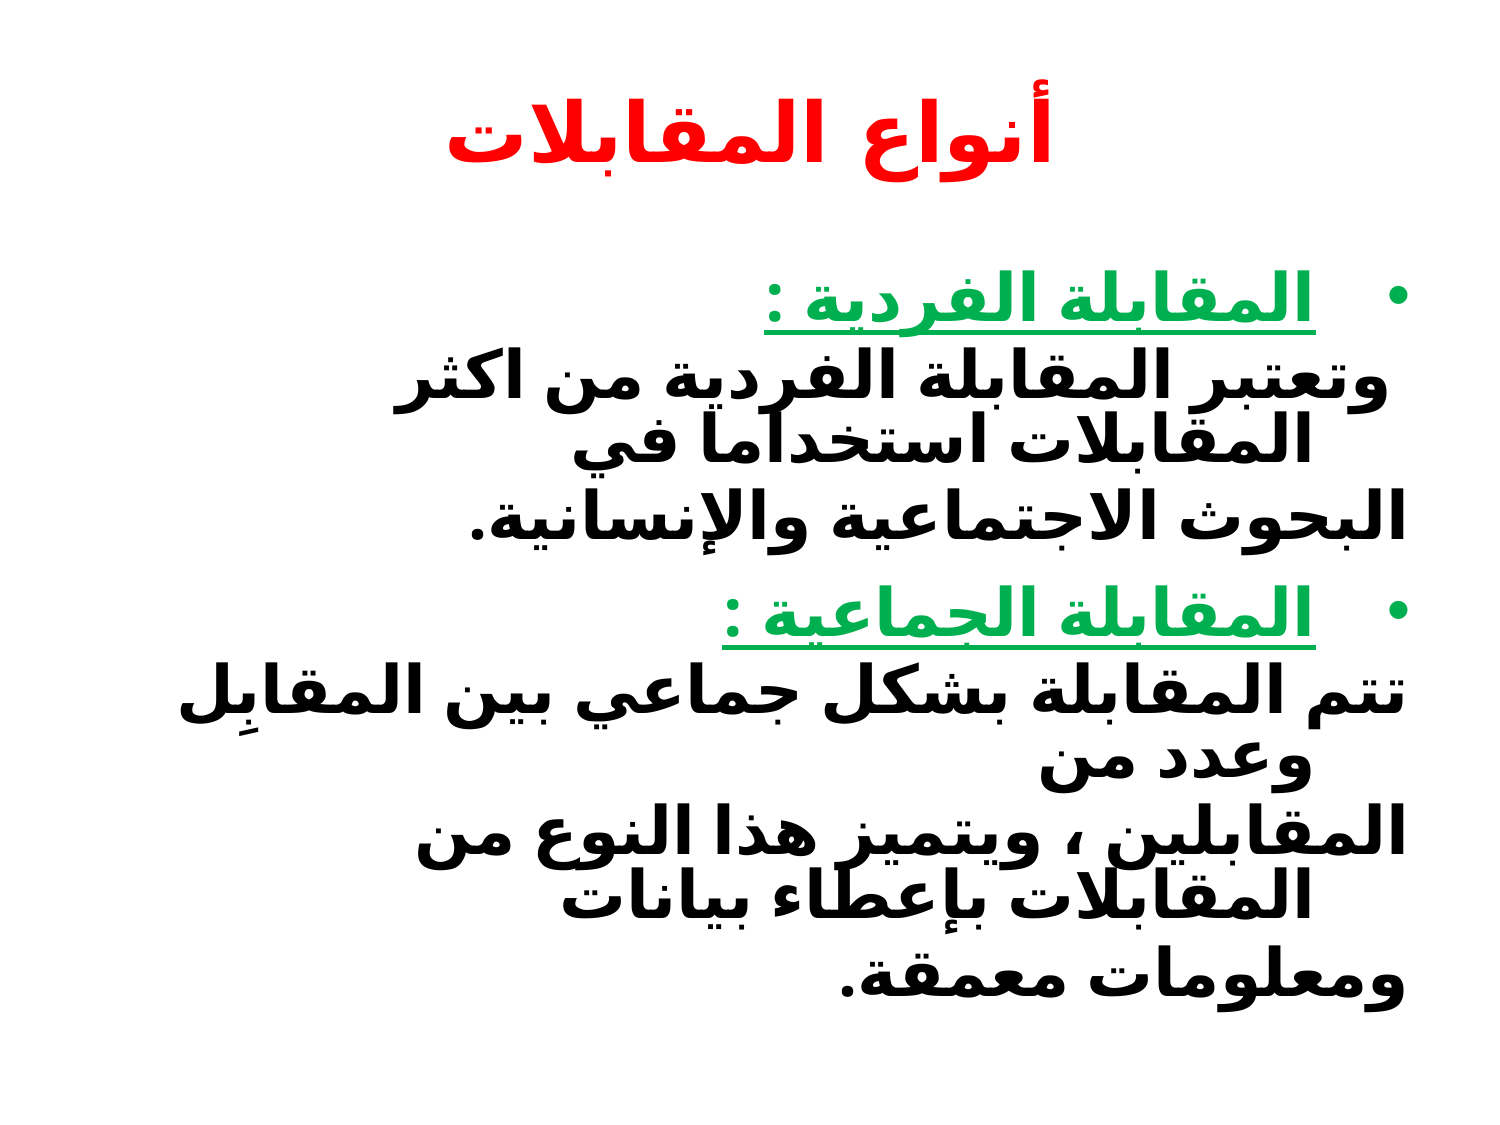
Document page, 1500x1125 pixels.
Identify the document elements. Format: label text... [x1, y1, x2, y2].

list المقابلة الفردية : وتعتبر المقابلة الفردية من اكثر المقابلات استخداما في البحوث الاجتماعية والإنسانية. المقابلة الجماعية : تتم المقابلة بشكل جماعي بين المقابِل وعدد من المقابلين ، ويتميز هذا النوع من المقابلات بإعطاء بيانات ومعلومات معمقة. [75, 262, 1425, 1005]
title أنواع المقابلات [94, 50, 1407, 209]
